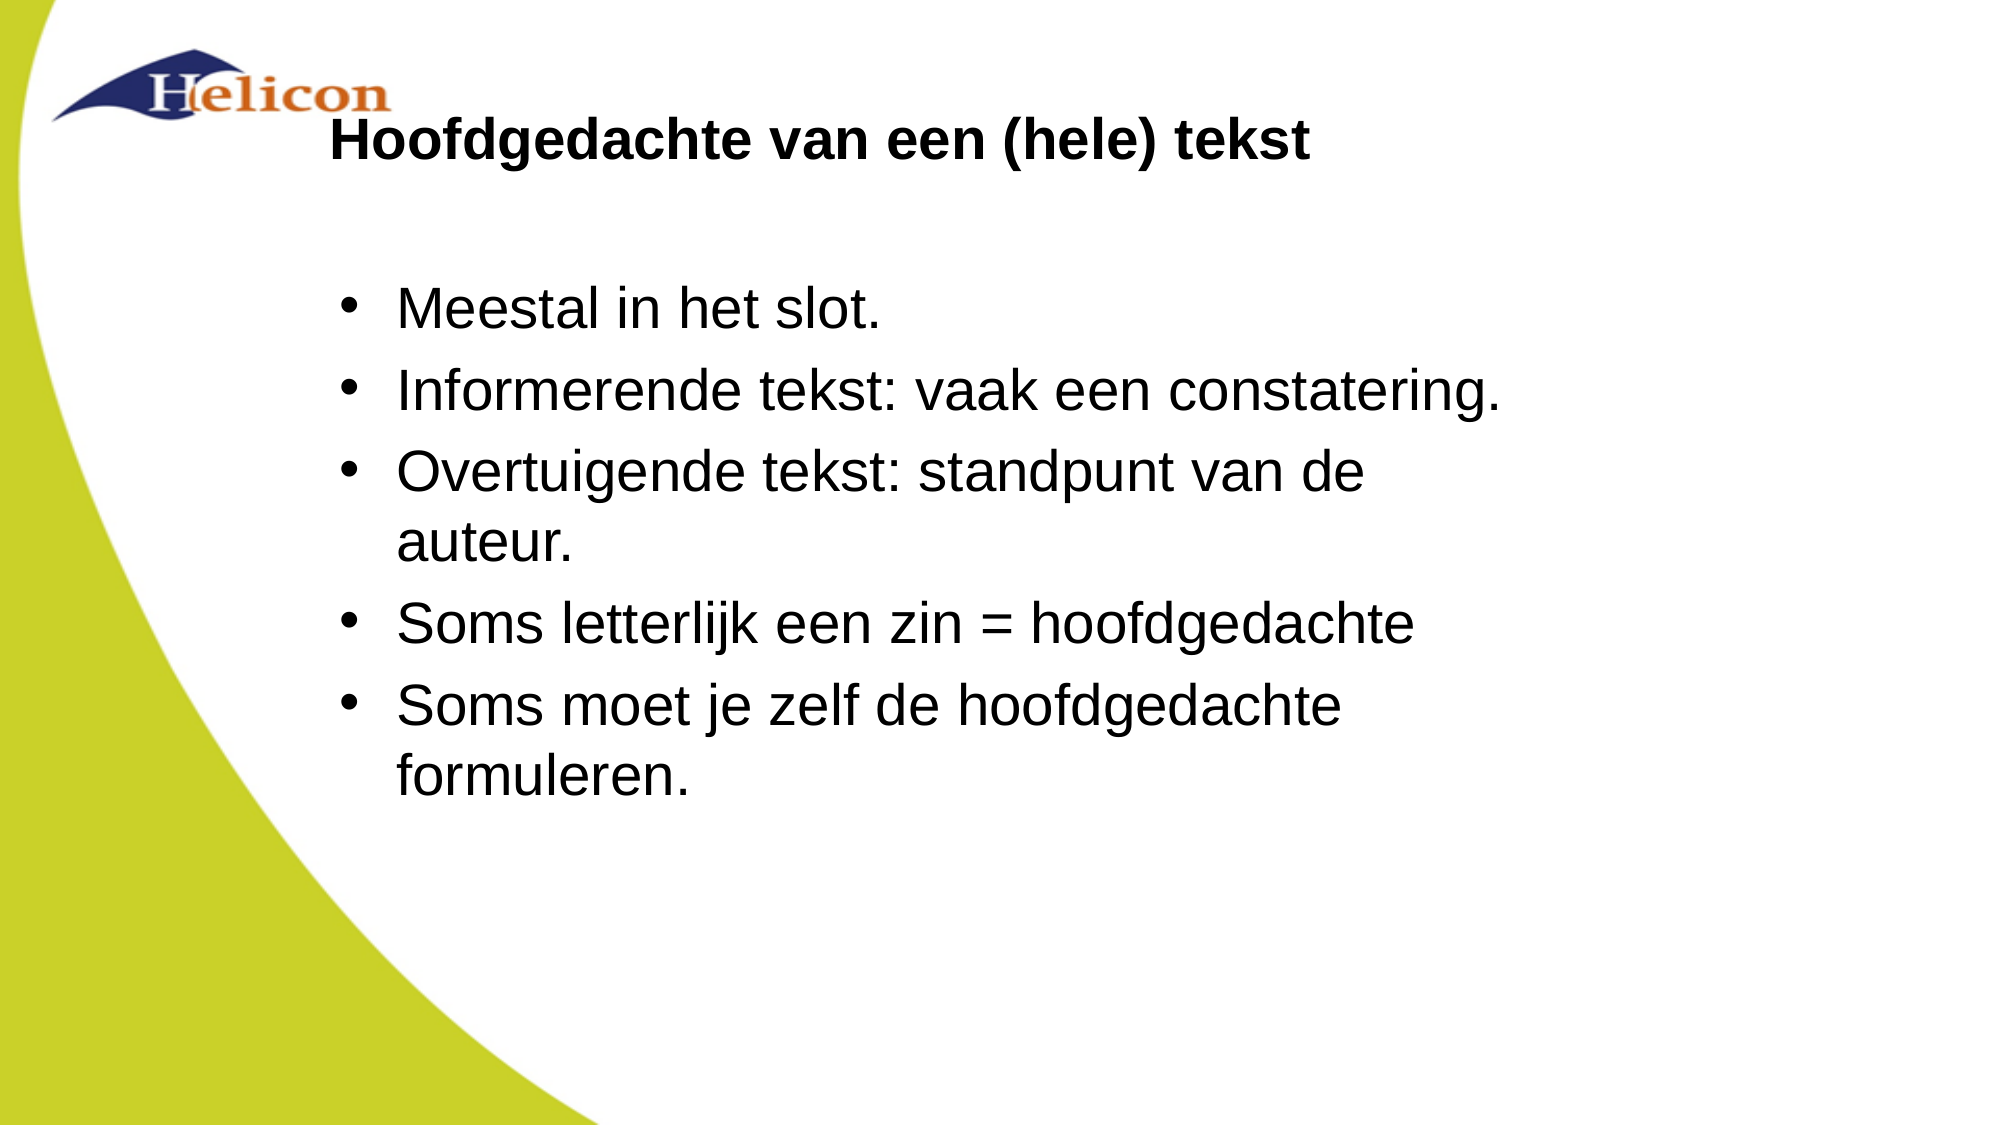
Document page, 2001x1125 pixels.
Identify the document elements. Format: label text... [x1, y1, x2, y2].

title Hoofdgedachte van een (hele) tekst [314, 42, 1662, 231]
list Meestal in het slot. Informerende tekst: vaak een constatering. Overtuigende tekst: standpunt van de auteur. Soms letterlijk een zin = hoofdgedachte Soms moet je zelf de hoofdgedachte formuleren. [324, 262, 1550, 1062]
picture [0, 0, 2000, 1125]
